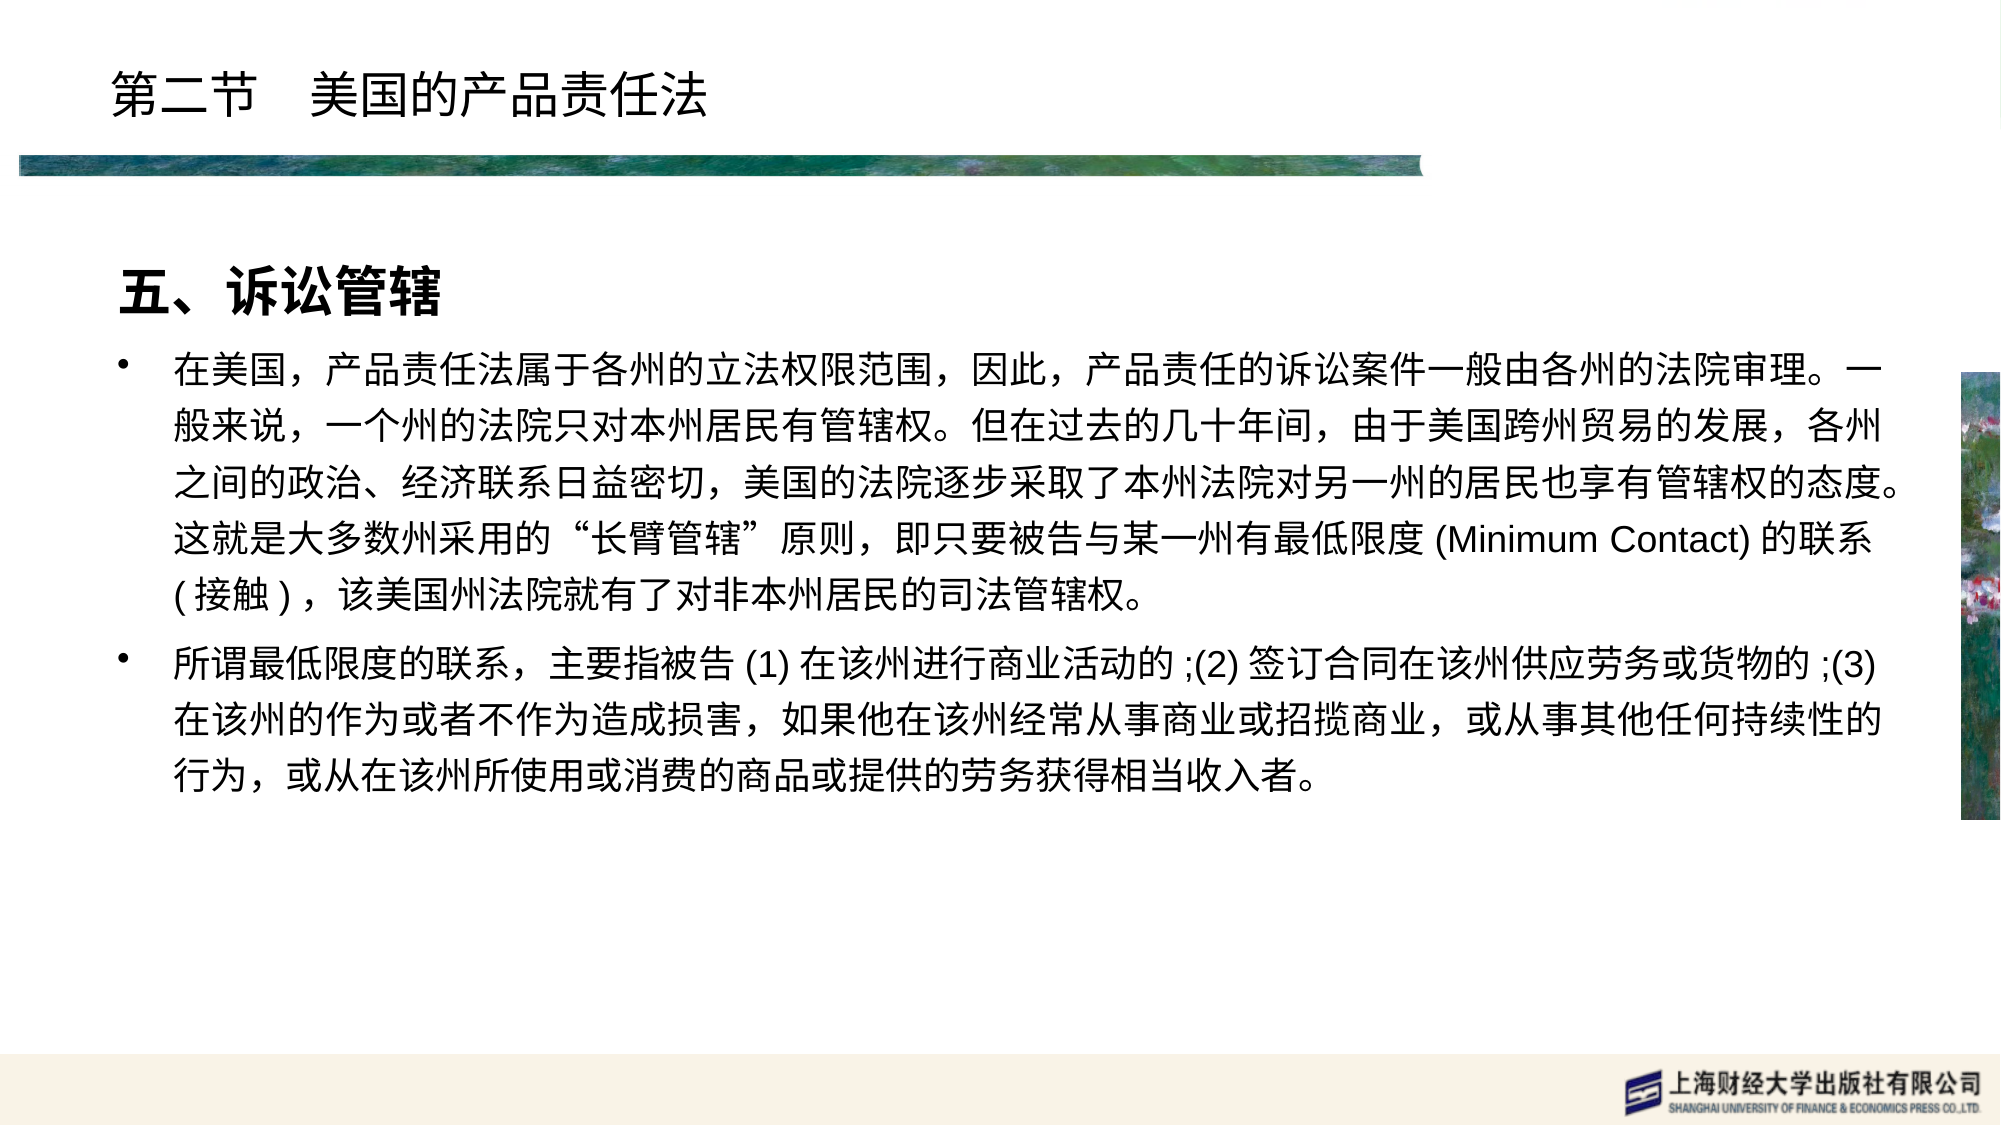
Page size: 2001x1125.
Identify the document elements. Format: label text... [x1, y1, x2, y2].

list 五、诉讼管辖 在美国，产品责任法属于各州的立法权限范围，因此，产品责任的诉讼案件一般由各州的法院审理。一般来说，一个州的法院只对本州居民有管辖权。但在过去的几十年间，由于美国跨州贸易的发展，各州之间的政治、经济联系日益密切，美国的法院逐步采取了本州法院对另一州的居民也享有管辖权的态度。这就是大多数州采用的“长臂管辖”原则，即只要被告与某一州有最低限度(Minimum Contact)的联系(接触)，该美国州法院就有了对非本州居民的司法管辖权。 所谓最低限度的联系，主要指被告(1)在该州进行商业活动的;(2)签订合同在该州供应劳务或货物的;(3)在该州的作为或者不作为造成损害，如果他在该州经常从事商业或招揽商业，或从事其他任何持续性的行为，或从在该州所使用或消费的商品或提供的劳务获得相当收入者。 [102, 233, 1898, 1032]
title 第二节 美国的产品责任法 [94, 42, 1451, 146]
picture [0, 0, 2001, 1125]
